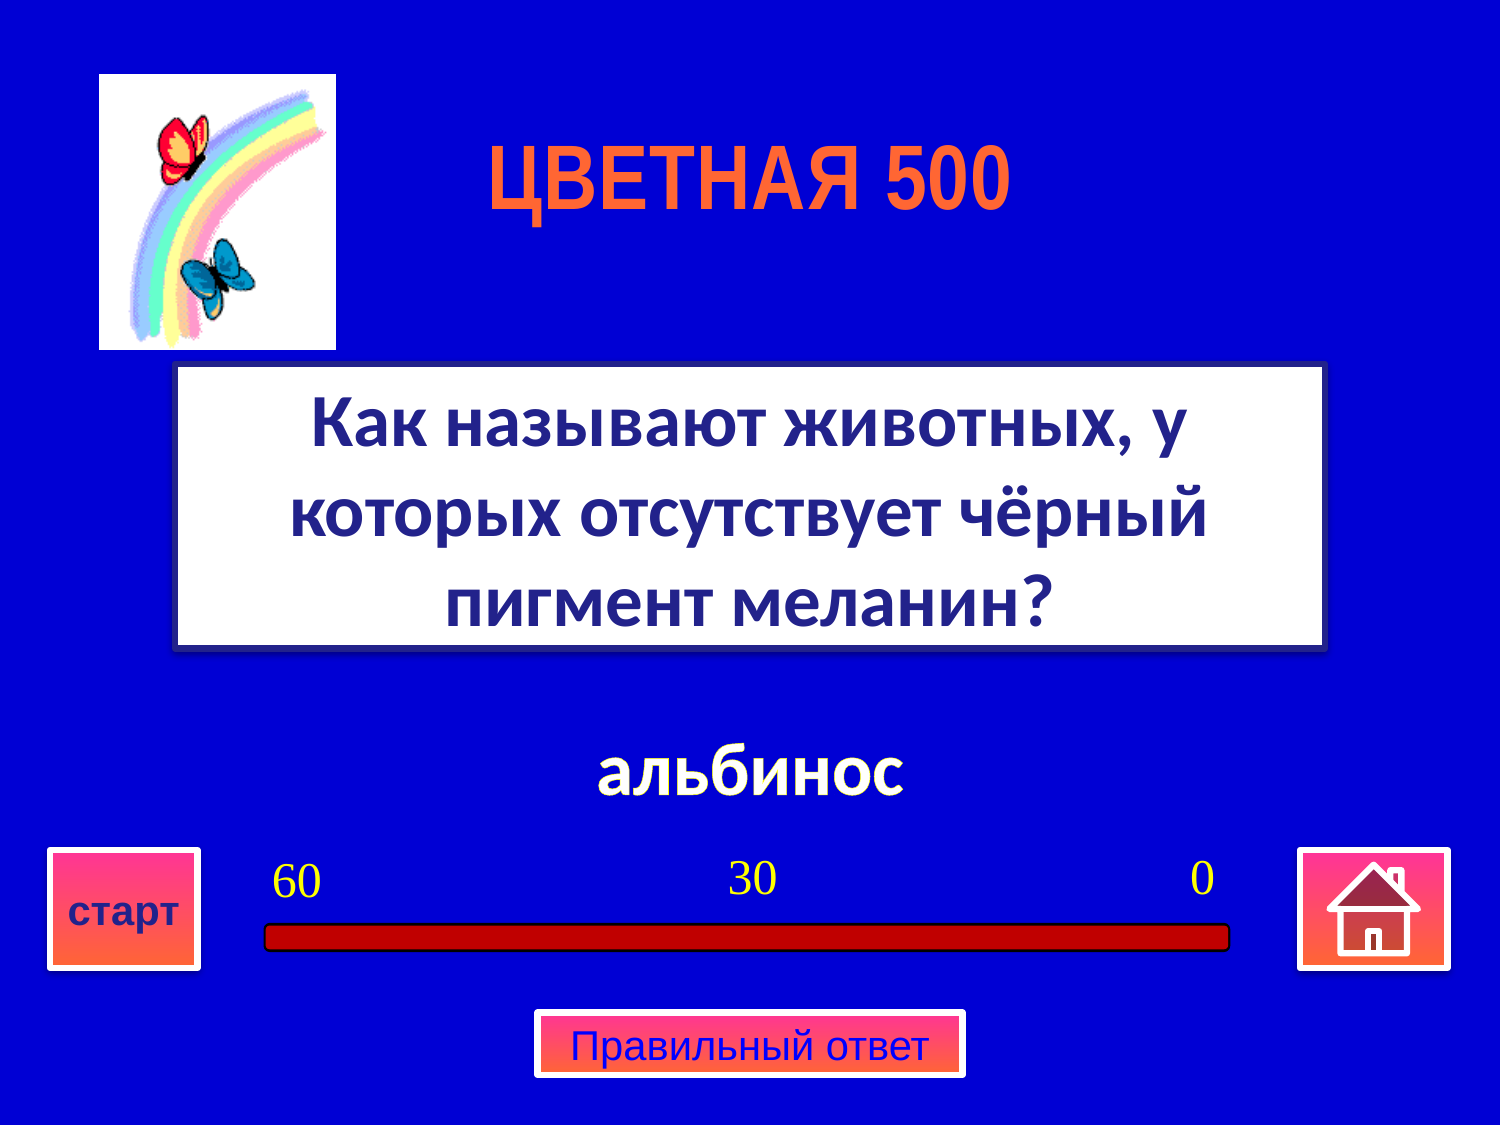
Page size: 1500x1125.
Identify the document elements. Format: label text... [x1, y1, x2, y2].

text_box 30 [712, 837, 793, 913]
text_box 0 [1175, 837, 1231, 913]
text_box 60 [257, 840, 337, 915]
text_box старт [47, 847, 201, 971]
text_box [263, 923, 1231, 952]
text_box альбинос [0, 712, 1500, 818]
text_box ЦВЕТНАЯ 500 [374, 120, 1125, 225]
picture [99, 74, 337, 351]
text_box Правильный ответ [535, 1010, 965, 1077]
text_box Как называют животных, у которых отсутствует чёрный пигмент меланин? [172, 361, 1328, 652]
text_box [1297, 847, 1451, 971]
